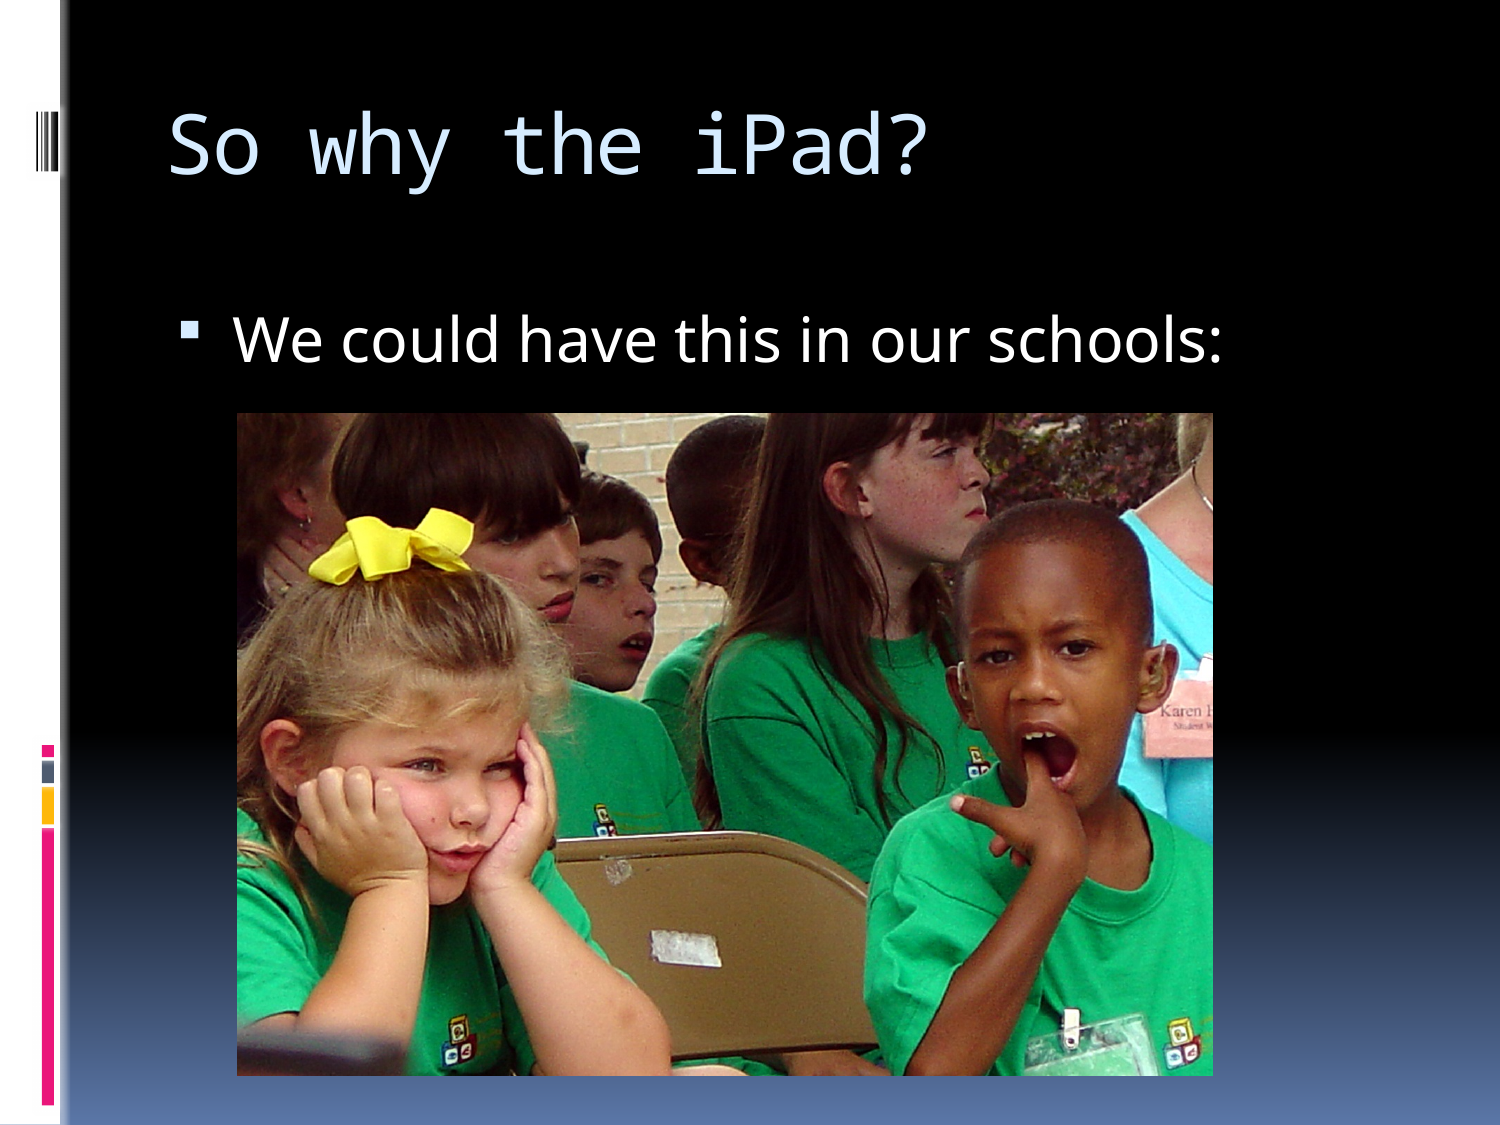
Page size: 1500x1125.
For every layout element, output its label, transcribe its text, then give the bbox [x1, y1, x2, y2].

list We could have this in our schools: [150, 292, 1425, 1043]
title So why the iPad? [150, 83, 1425, 234]
picture [236, 412, 1213, 1077]
